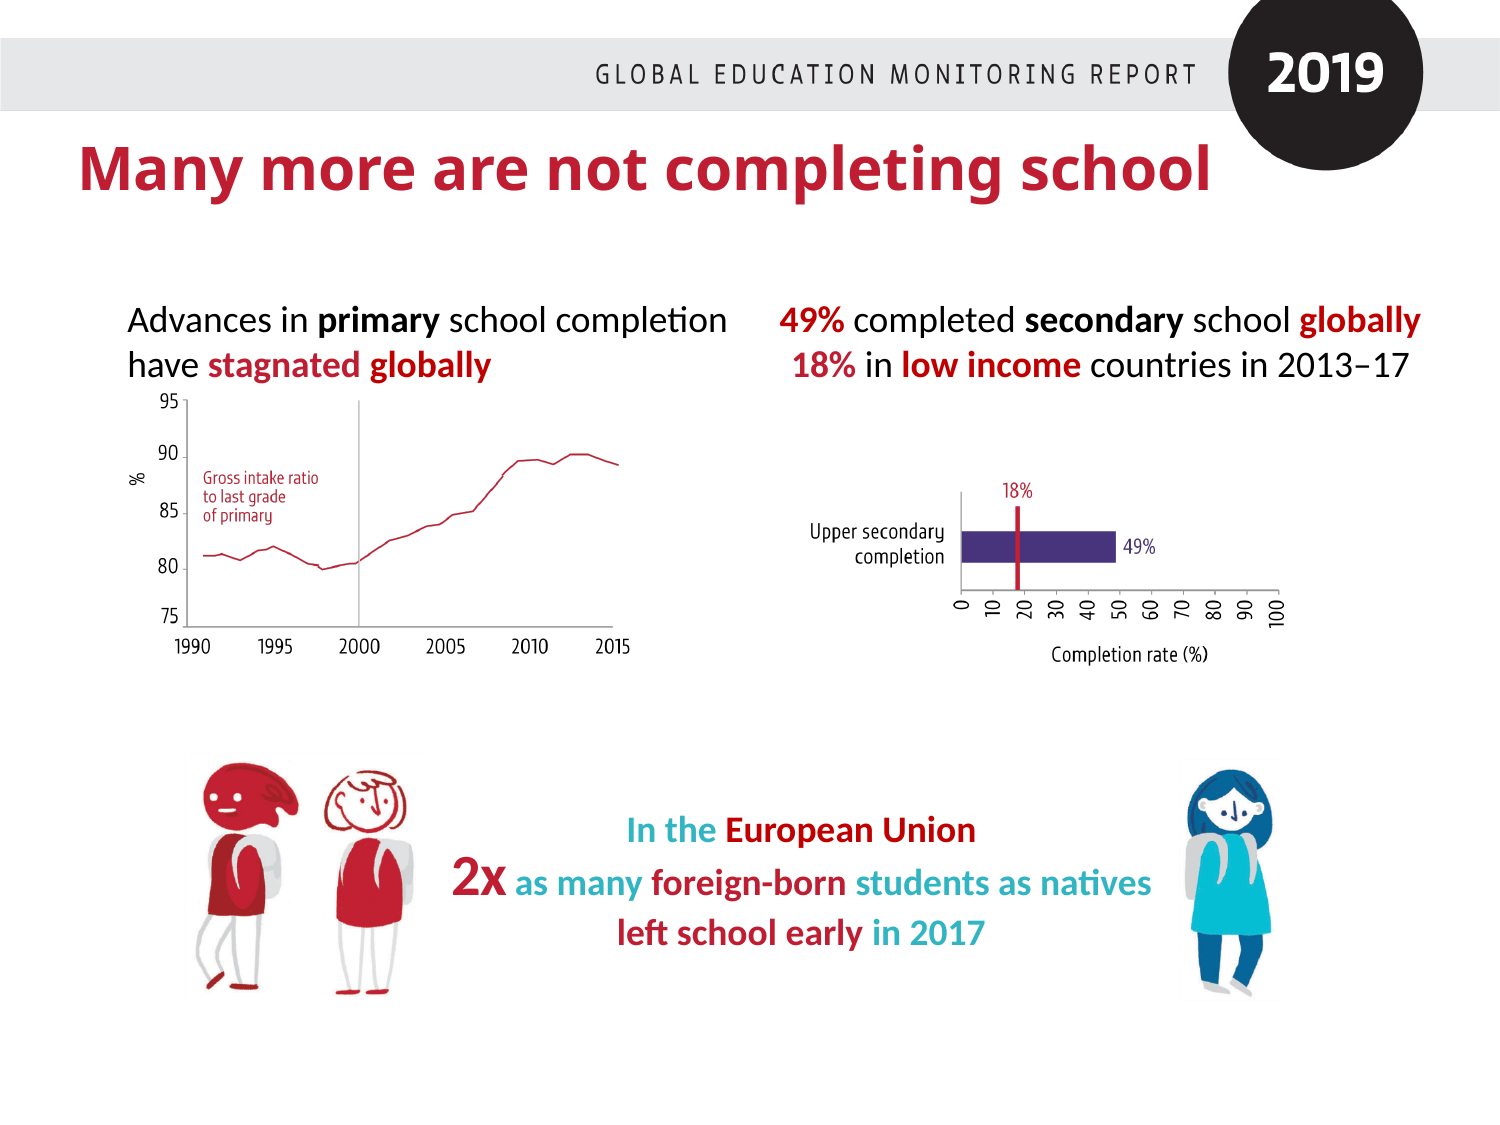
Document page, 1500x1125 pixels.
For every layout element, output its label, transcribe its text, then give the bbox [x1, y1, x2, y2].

picture [126, 390, 631, 660]
picture [0, 0, 1500, 186]
picture [809, 479, 1289, 667]
picture [1179, 759, 1282, 1001]
text_box 2x as many foreign-born students as natives [424, 843, 1179, 915]
list Advances in primary school completion have stagnated globally [112, 287, 746, 391]
picture [184, 752, 424, 1001]
text_box In the European Union [504, 798, 1099, 858]
text_box 49% completed secondary school globally 18% in low income countries in 2013–17 [760, 287, 1441, 400]
text_box Many more are not completing school [62, 131, 1392, 258]
text_box left school early in 2017 [456, 909, 1147, 961]
